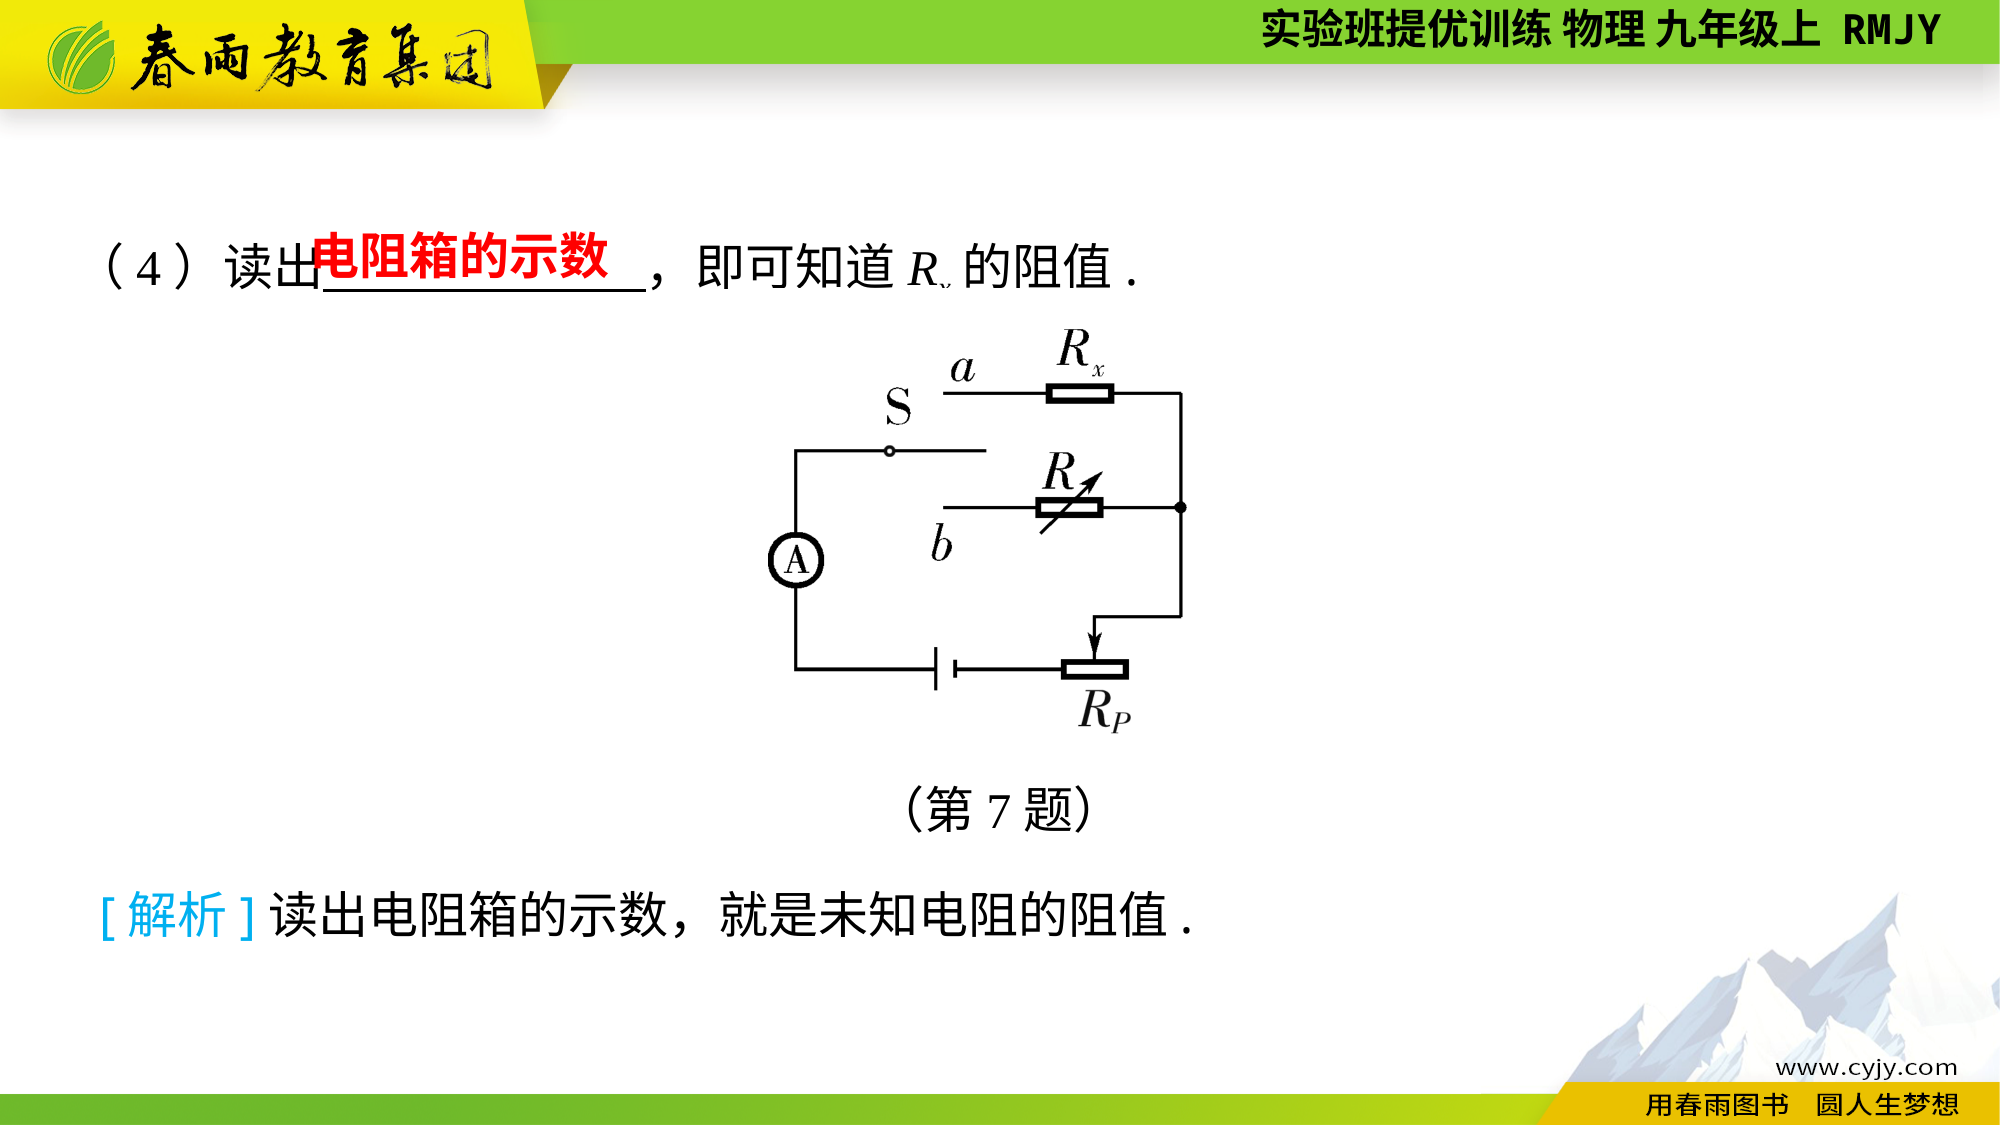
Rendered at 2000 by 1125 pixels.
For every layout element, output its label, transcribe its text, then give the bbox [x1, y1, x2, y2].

text_box [解析]读出电阻箱的示数，就是未知电阻的阻值. [84, 845, 1969, 951]
picture [0, 0, 2000, 1125]
text_box （第7题） [859, 748, 1138, 845]
text_box 电阻箱的示数 [294, 187, 625, 293]
list （4）读出 ，即可知道Rx的阻值. [59, 193, 294, 288]
list （4）读出 ，即可知道Rx的阻值. [625, 193, 1944, 288]
